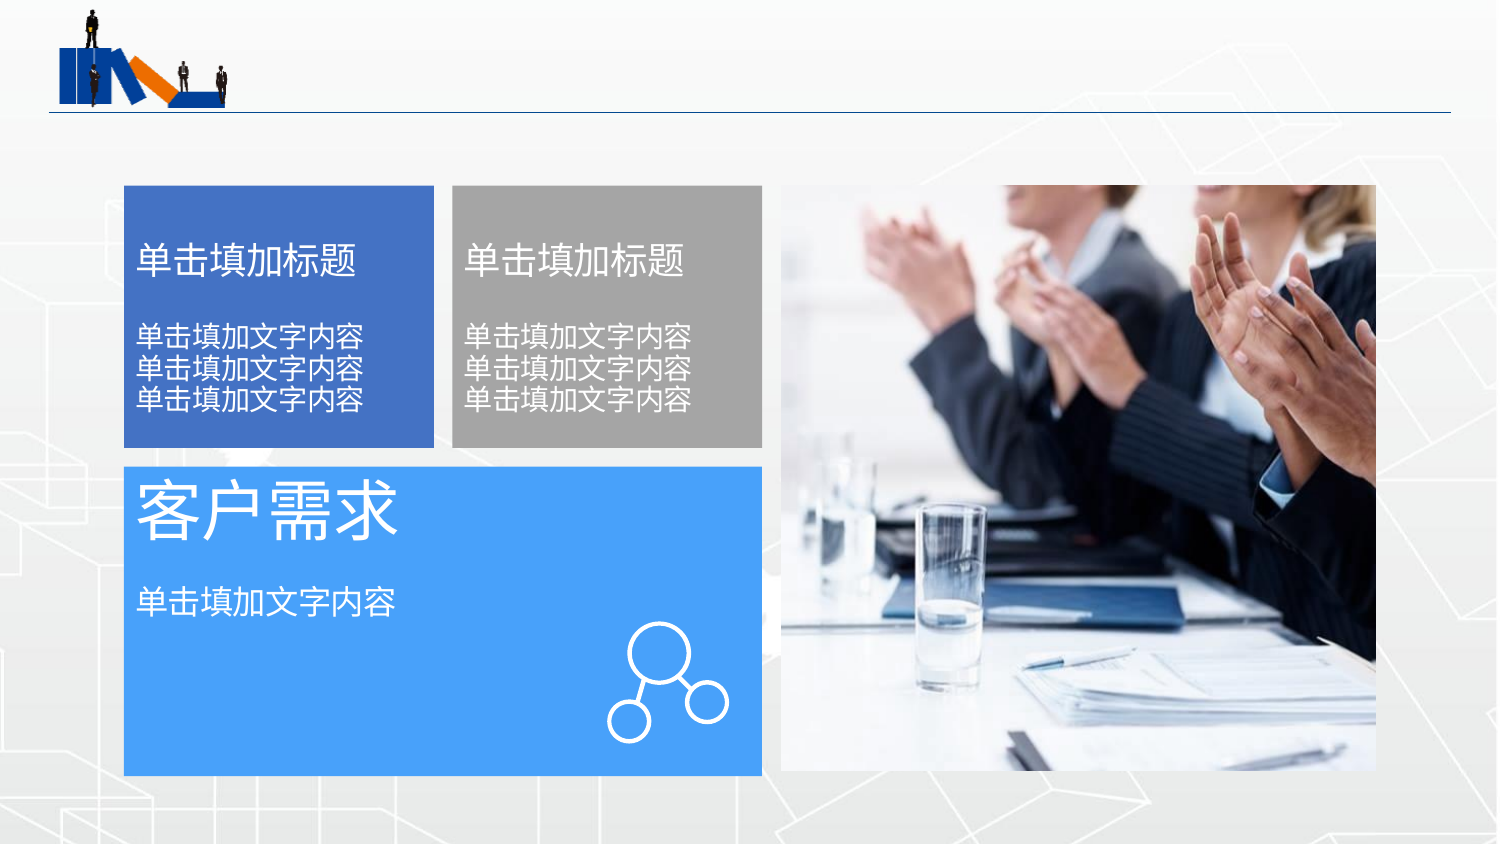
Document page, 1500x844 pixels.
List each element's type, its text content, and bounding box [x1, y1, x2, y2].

picture [0, 0, 1500, 844]
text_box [123, 466, 763, 777]
text_box 单击填加标题 单击填加文字内容 单击填加文字内容 单击填加文字内容 [124, 185, 434, 448]
text_box 单击填加标题 单击填加文字内容 单击填加文字内容 单击填加文字内容 [452, 185, 763, 448]
